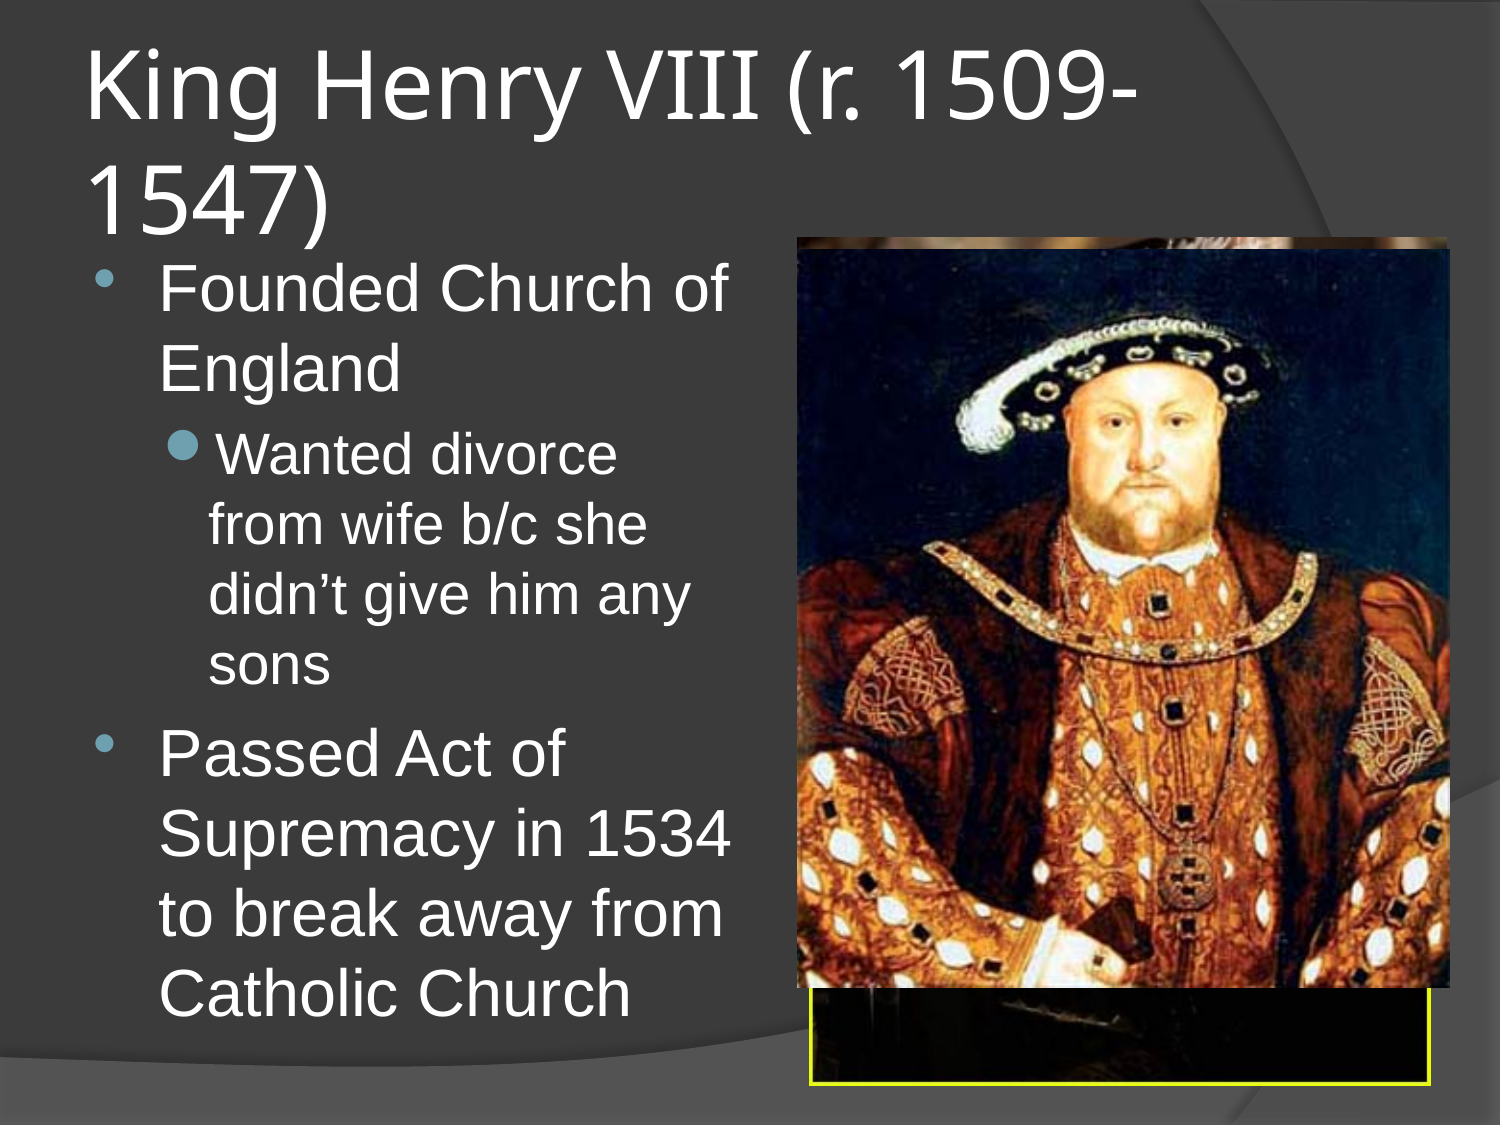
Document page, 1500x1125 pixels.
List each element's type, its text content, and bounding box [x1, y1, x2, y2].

title King Henry VIII (r. 1509-1547) [75, 45, 1300, 233]
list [796, 249, 1451, 988]
list Founded Church of England Wanted divorce from wife b/c she didn’t give him any sons Passed Act of Supremacy in 1534 to break away from Catholic Church [75, 237, 750, 1088]
picture [809, 996, 1432, 1087]
picture [796, 237, 1448, 242]
